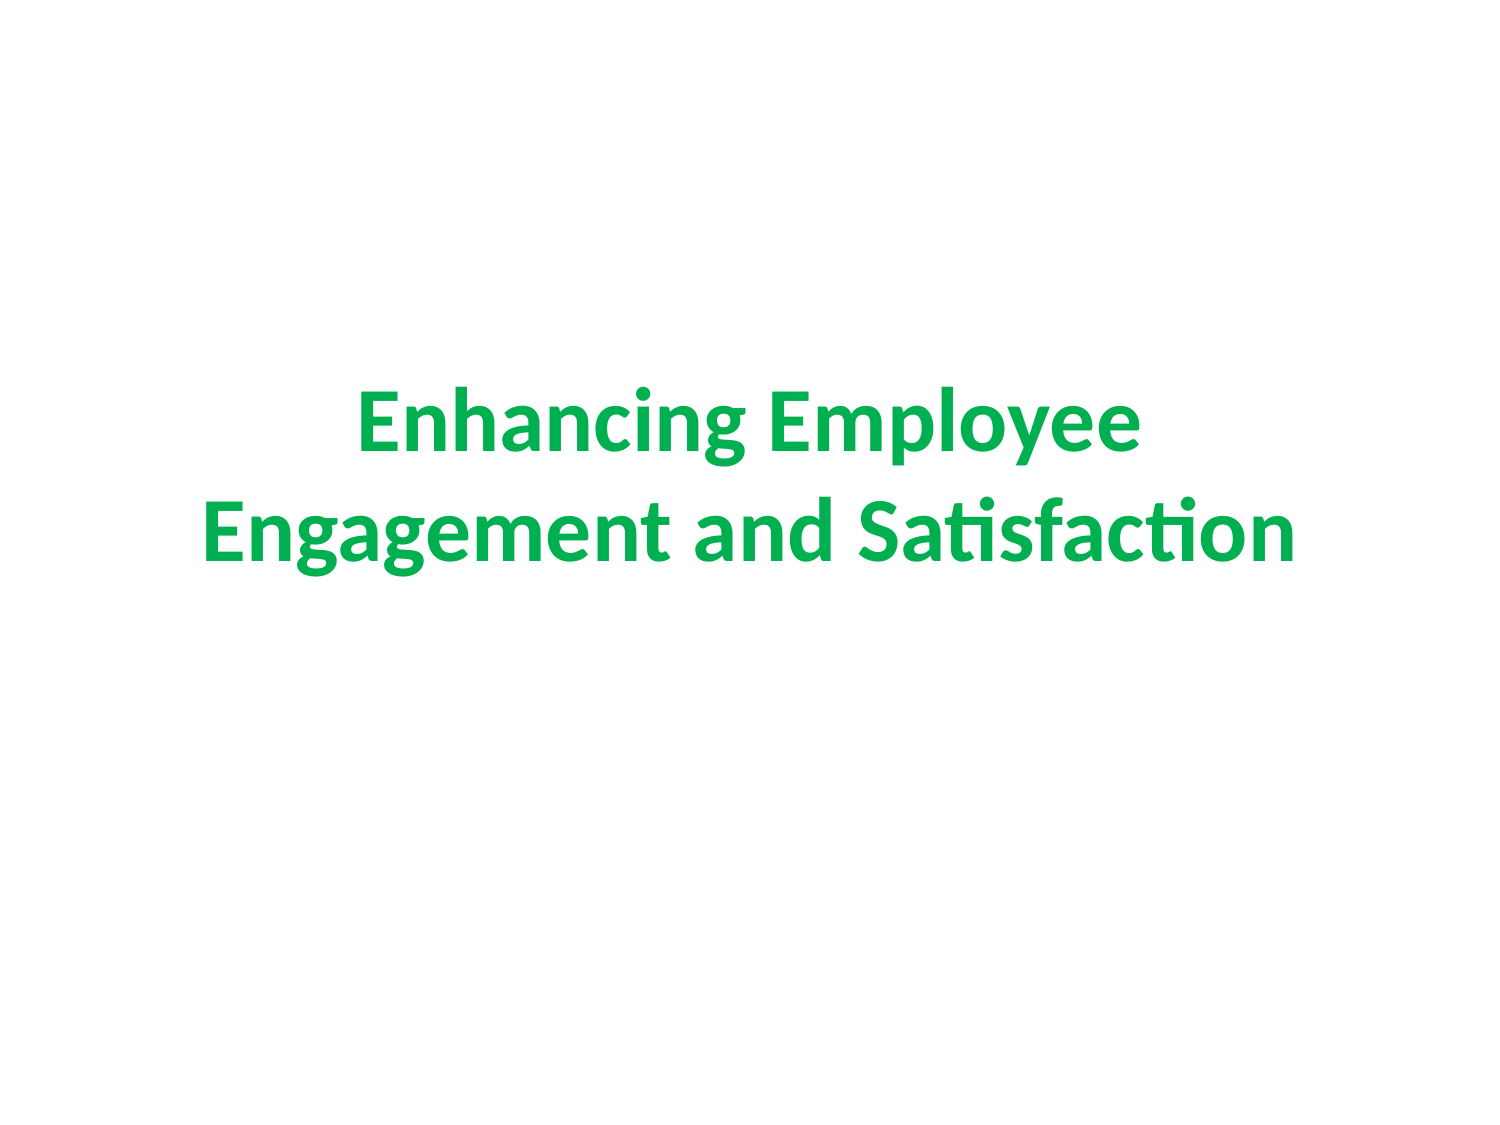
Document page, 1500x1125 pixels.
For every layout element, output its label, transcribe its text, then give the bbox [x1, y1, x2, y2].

title Enhancing Employee Engagement and Satisfaction [112, 349, 1388, 591]
